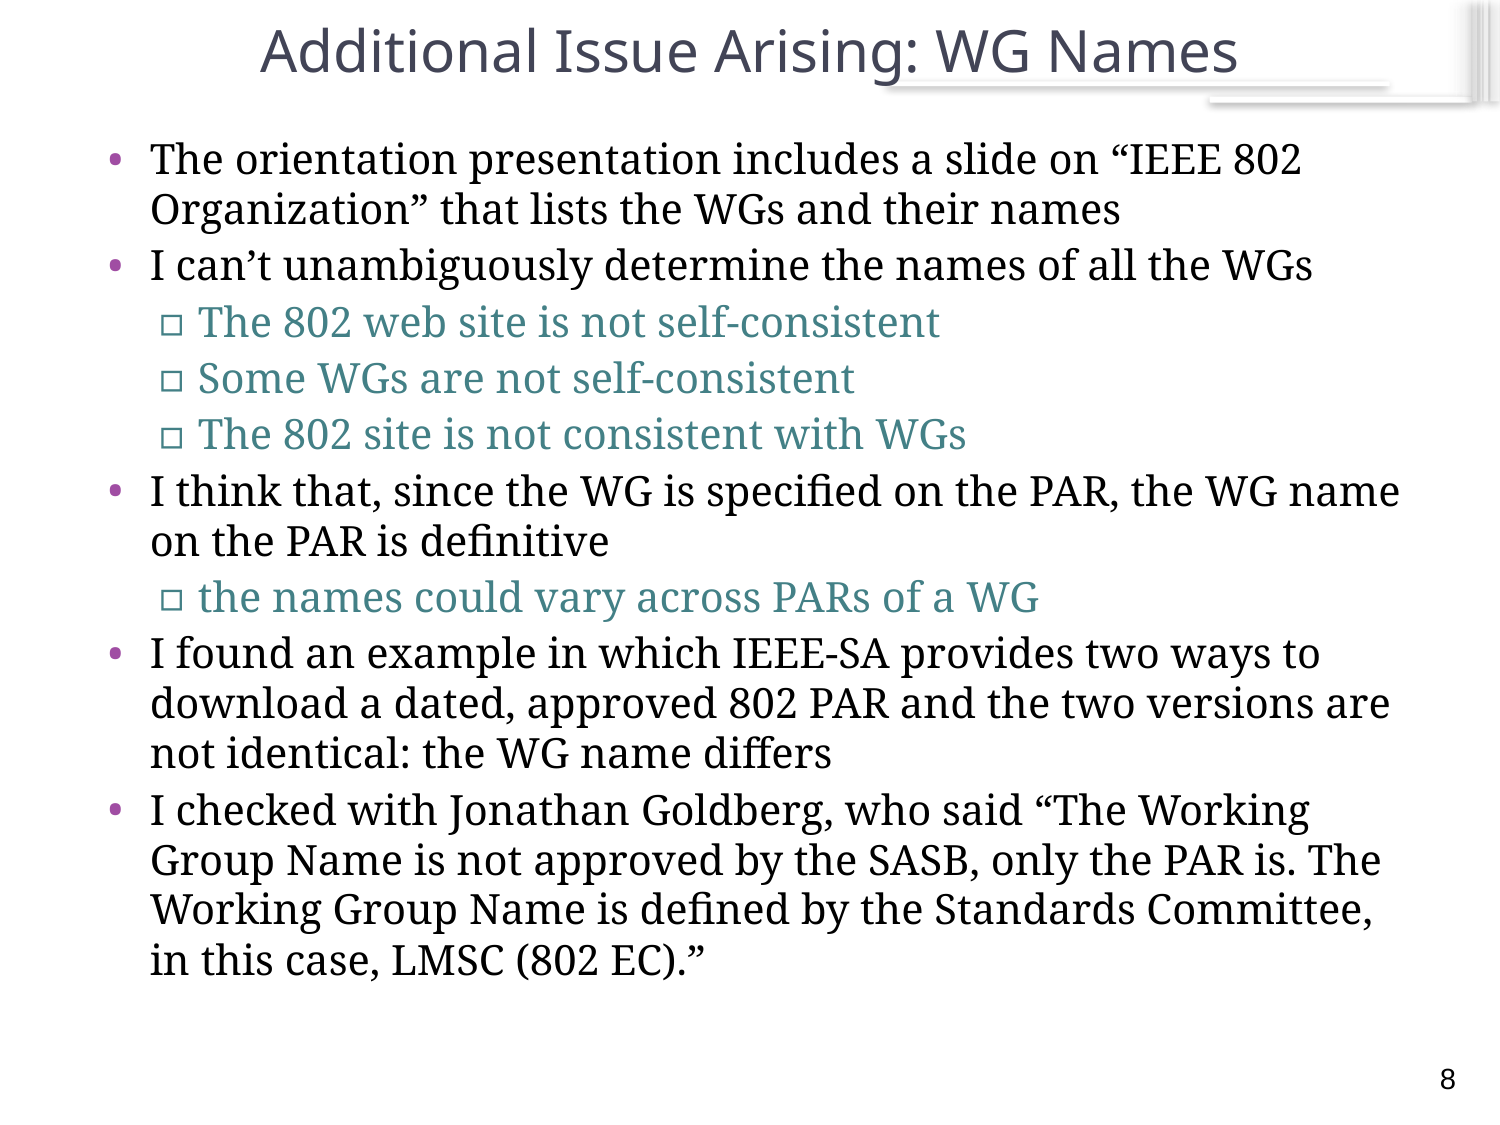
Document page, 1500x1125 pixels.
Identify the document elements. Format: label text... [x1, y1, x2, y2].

title Additional Issue Arising: WG Names [17, 7, 1483, 126]
list The orientation presentation includes a slide on “IEEE 802 Organization” that lists the WGs and their names I can’t unambiguously determine the names of all the WGs The 802 web site is not self-consistent Some WGs are not self-consistent The 802 site is not consistent with WGs I think that, since the WG is specified on the PAR, the WG name on the PAR is definitive the names could vary across PARs of a WG I found an example in which IEEE-SA provides two ways to download a dated, approved 802 PAR and the two versions are not identical: the WG name differs I checked with Jonathan Goldberg, who said “The Working Group Name is not approved by the SASB, only the PAR is. The Working Group Name is defined by the Standards Committee, in this case, LMSC (802 EC).” [75, 125, 1425, 1072]
